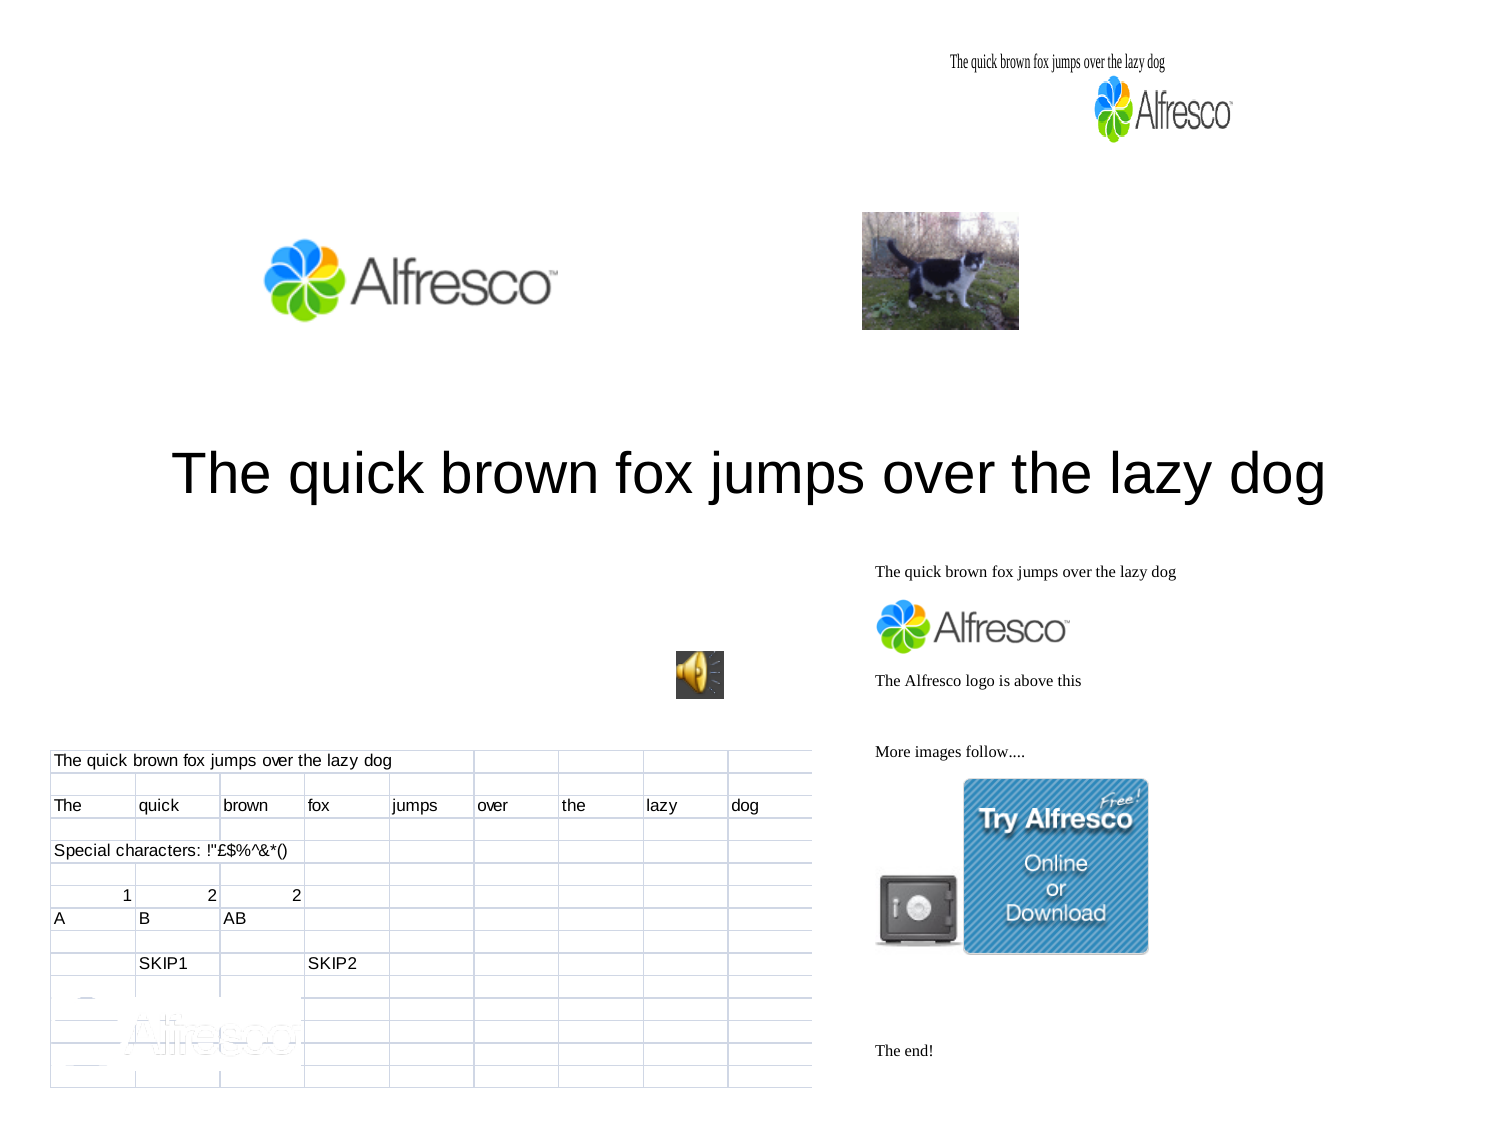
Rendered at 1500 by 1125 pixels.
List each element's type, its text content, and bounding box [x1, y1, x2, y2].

picture [262, 237, 559, 324]
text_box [949, 49, 1375, 146]
picture [674, 649, 726, 701]
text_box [49, 749, 814, 1089]
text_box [874, 562, 1469, 1079]
picture [862, 212, 1019, 330]
title The quick brown fox jumps over the lazy dog [112, 349, 1388, 591]
